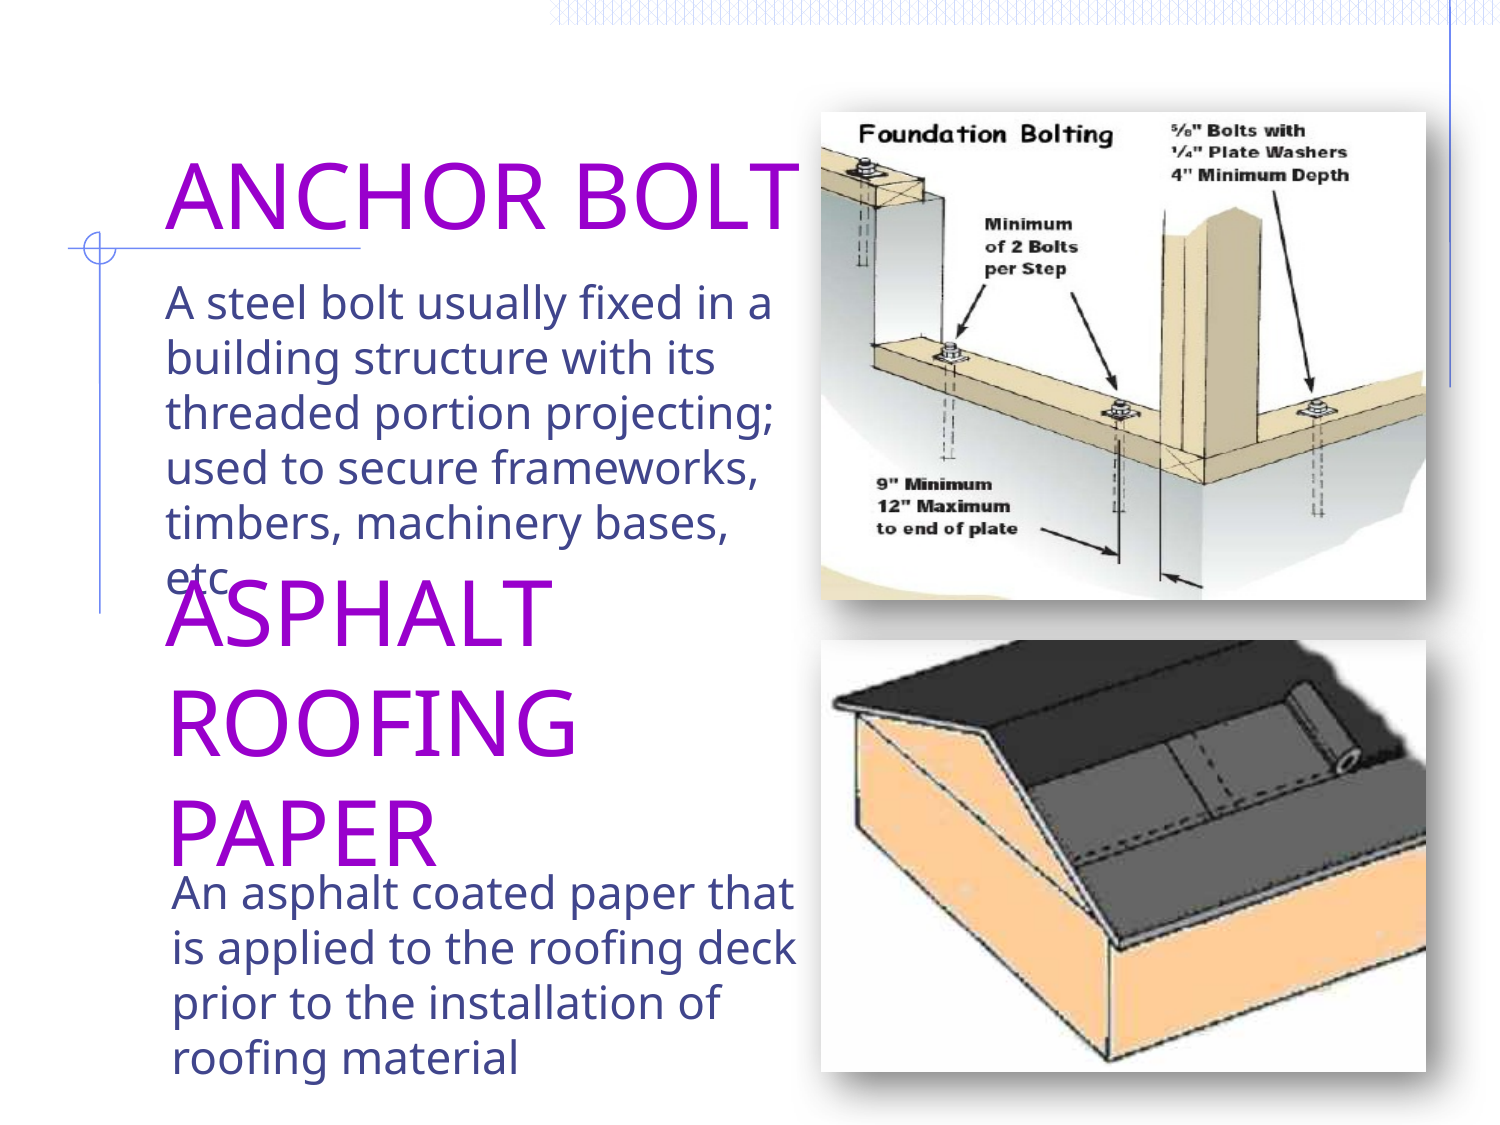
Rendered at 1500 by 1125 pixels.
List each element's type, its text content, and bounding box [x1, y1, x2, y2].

picture [821, 112, 1426, 601]
list A steel bolt usually fixed in a building structure with its threaded portion projecting; used to secure frameworks, timbers, machinery bases, etc [149, 266, 803, 579]
picture [821, 640, 1426, 1072]
list ANCHOR BOLT [150, 24, 1115, 255]
list ASPHALT ROOFING PAPER [150, 662, 816, 893]
list An asphalt coated paper that is applied to the roofing deck prior to the installation of roofing material [156, 856, 822, 1125]
